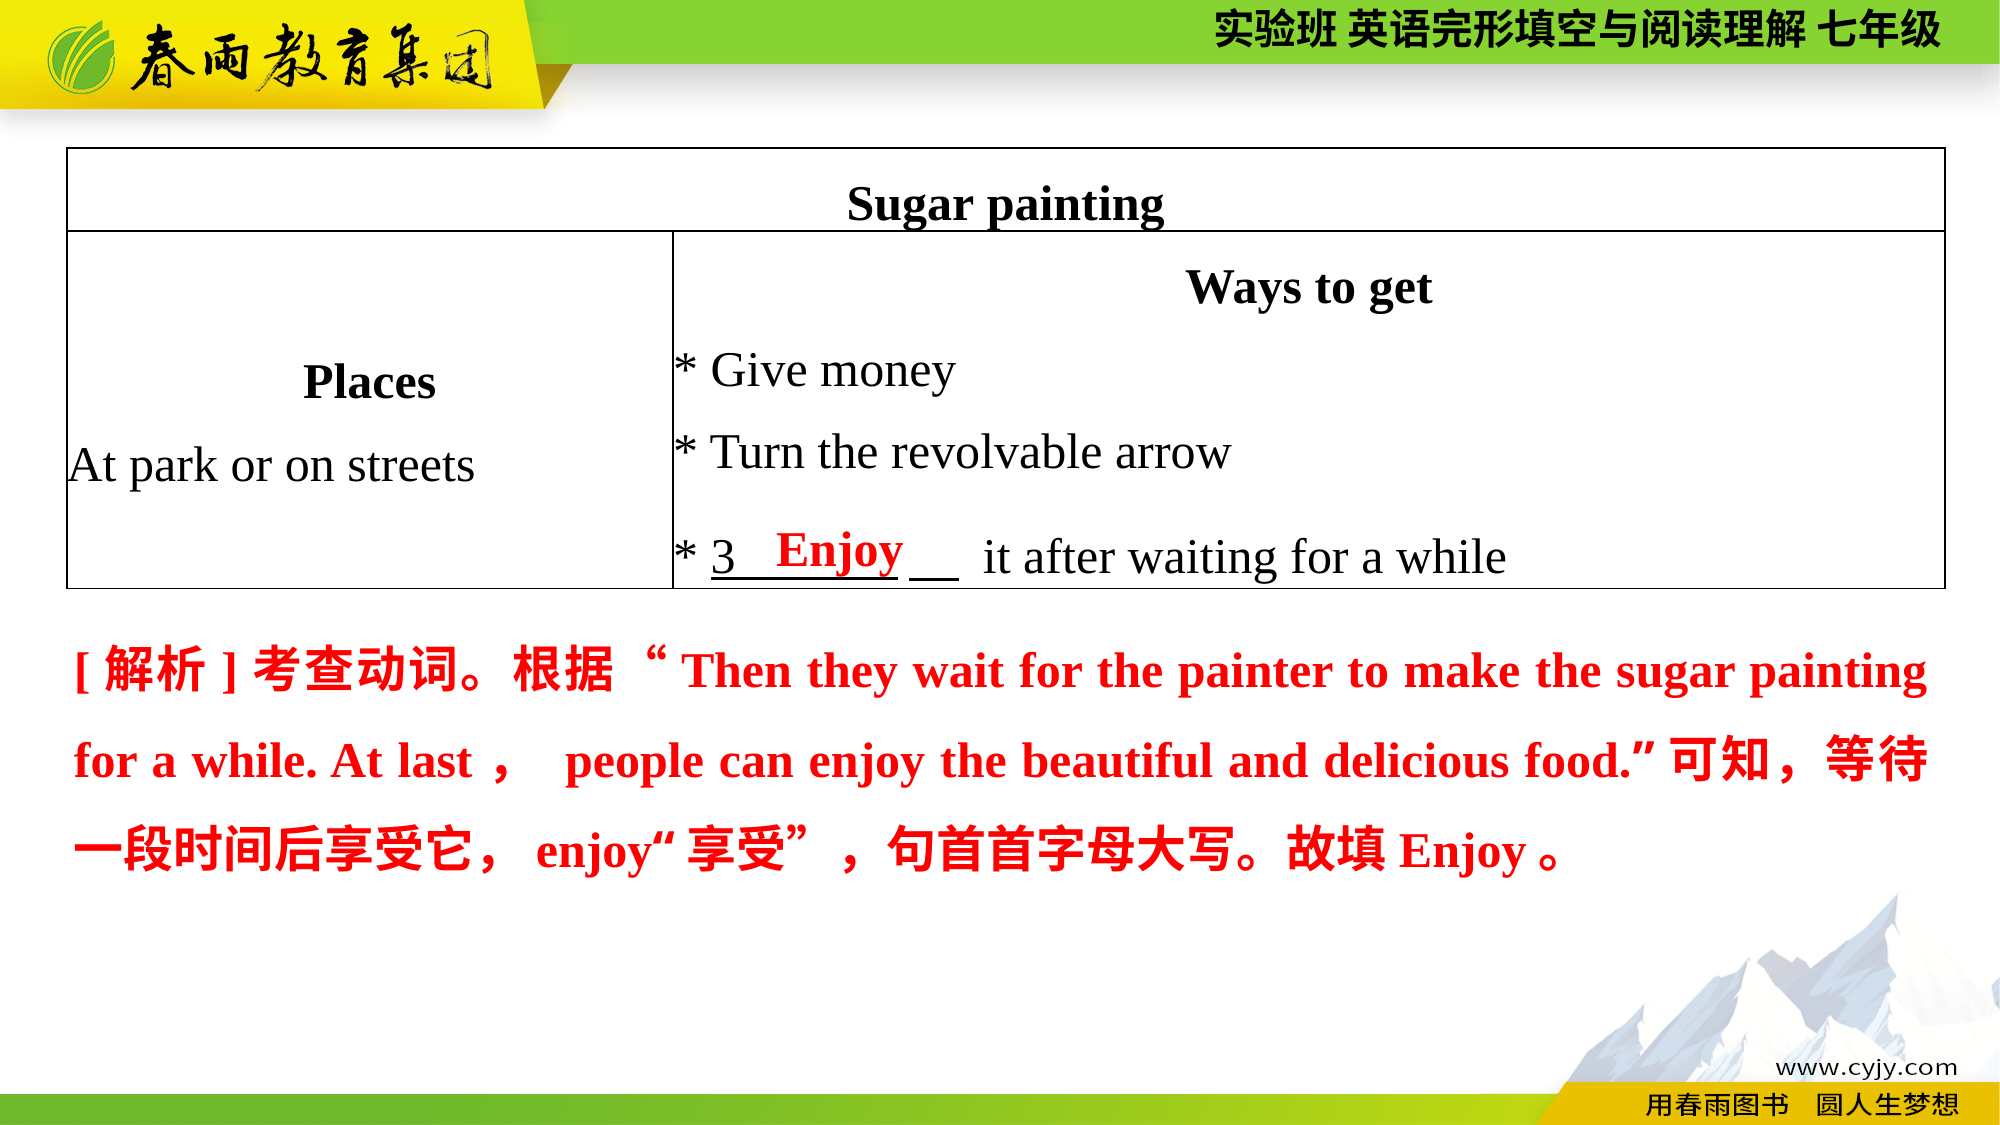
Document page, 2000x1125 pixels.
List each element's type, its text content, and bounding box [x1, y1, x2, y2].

table_header Sugar painting [68, 149, 1944, 230]
picture [0, 0, 2000, 1125]
text_box [解析]考查动词。根据“Then they wait for the painter to make the sugar painting for a while. At last， people can enjoy the beautiful and delicious food.”可知，等待一段时间后享受它，enjoy“享受”，句首首字母大写。故填Enjoy。 [58, 600, 1944, 886]
table_cell Ways to get * Give money * Turn the revolvable arrow * 3 it after waiting for a while [674, 232, 1944, 588]
table_cell Places At park or on streets [68, 232, 672, 588]
text_box Enjoy [761, 509, 919, 584]
